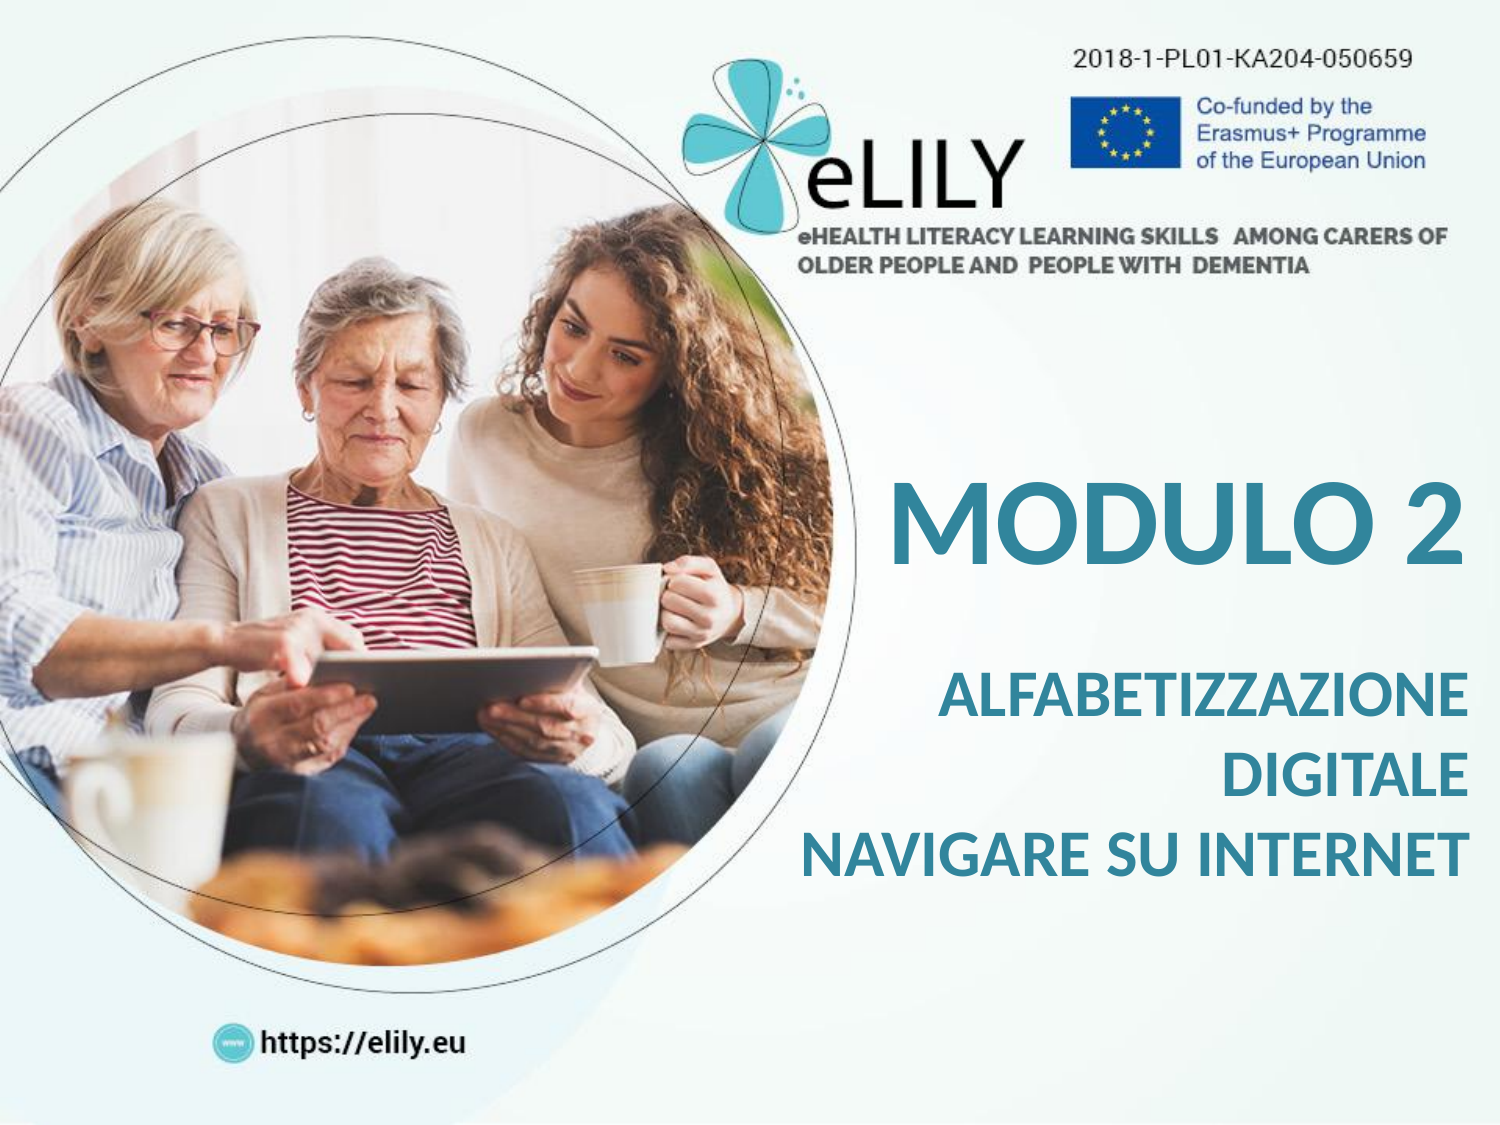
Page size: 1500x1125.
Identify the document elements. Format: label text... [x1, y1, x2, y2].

text_box ALFABETIZZAZIONE DIGITALE Navigare su internet [735, 562, 1486, 898]
picture [0, 0, 1500, 1125]
text_box MODULO 2 [871, 432, 1482, 562]
